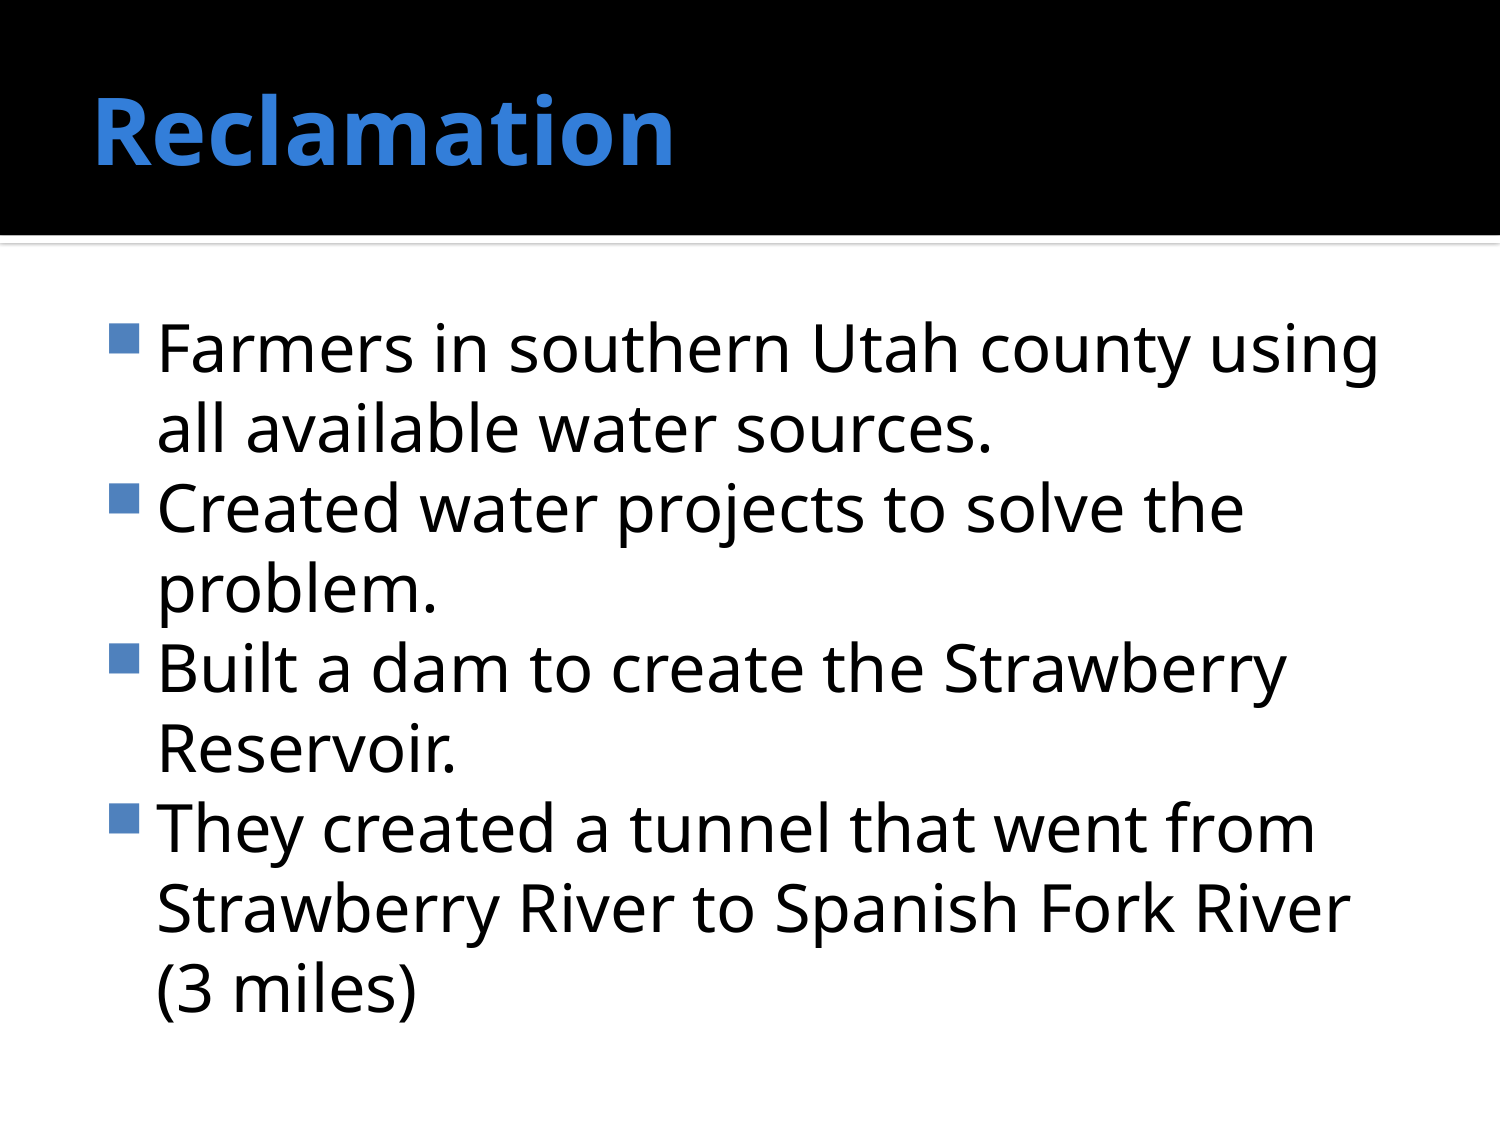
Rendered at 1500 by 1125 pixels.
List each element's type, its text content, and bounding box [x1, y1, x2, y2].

title Reclamation [75, 25, 1425, 231]
list Farmers in southern Utah county using all available water sources. Created water projects to solve the problem. Built a dam to create the Strawberry Reservoir. They created a tunnel that went from Strawberry River to Spanish Fork River (3 miles) [75, 291, 1425, 1050]
